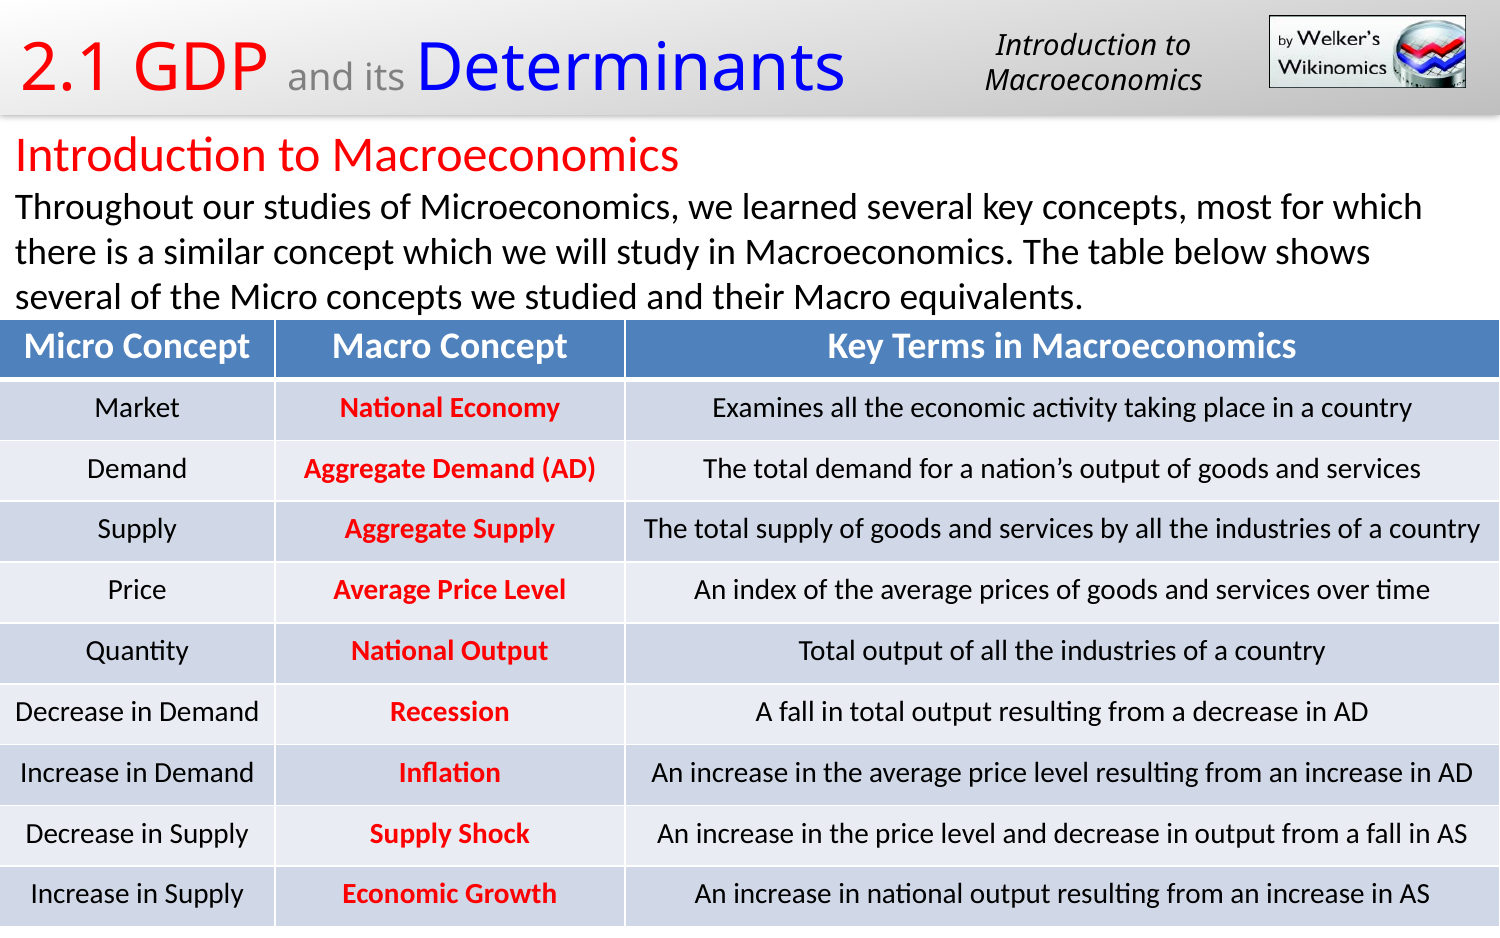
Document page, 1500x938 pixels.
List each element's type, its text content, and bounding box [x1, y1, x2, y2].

table_cell A fall in total output resulting from a decrease in AD [626, 685, 1499, 744]
table_cell Average Price Level [276, 563, 624, 622]
table_cell Demand [0, 441, 274, 500]
table_cell Supply [0, 502, 274, 561]
table_cell Decrease in Demand [0, 685, 274, 744]
table_cell Inflation [276, 745, 624, 805]
text_box Introduction to Macroeconomics Throughout our studies of Microeconomics, we learned several key concepts, most for which there is a similar concept which we will study in Macroeconomics. The table below shows several of the Micro concepts we studied and their Macro equivalents. [0, 123, 1500, 325]
table_header Micro Concept [0, 325, 274, 377]
table_cell Decrease in Supply [0, 806, 274, 865]
table_cell Supply Shock [276, 806, 624, 865]
table_cell An increase in the average price level resulting from an increase in AD [626, 745, 1499, 805]
table_cell The total supply of goods and services by all the industries of a country [626, 502, 1499, 561]
table_cell Price [0, 563, 274, 622]
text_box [0, 0, 1500, 115]
table_cell Aggregate Demand (AD) [276, 441, 624, 500]
table_cell An increase in the price level and decrease in output from a fall in AS [626, 806, 1499, 865]
table_cell Economic Growth [276, 867, 624, 926]
table_header Macro Concept [276, 325, 624, 377]
table_cell National Output [276, 624, 624, 683]
table_cell Increase in Demand [0, 745, 274, 805]
table_cell An index of the average prices of goods and services over time [626, 563, 1499, 622]
table_header Key Terms in Macroeconomics [626, 325, 1499, 377]
table_cell Examines all the economic activity taking place in a country [626, 382, 1499, 440]
table_cell National Economy [276, 382, 624, 440]
table_cell Recession [276, 685, 624, 744]
table_cell Total output of all the industries of a country [626, 624, 1499, 683]
table_cell The total demand for a nation’s output of goods and services [626, 441, 1499, 500]
table_cell Market [0, 382, 274, 440]
table_cell Quantity [0, 624, 274, 683]
table_cell An increase in national output resulting from an increase in AS [626, 867, 1499, 926]
table_cell Increase in Supply [0, 867, 274, 926]
table_cell Aggregate Supply [276, 502, 624, 561]
